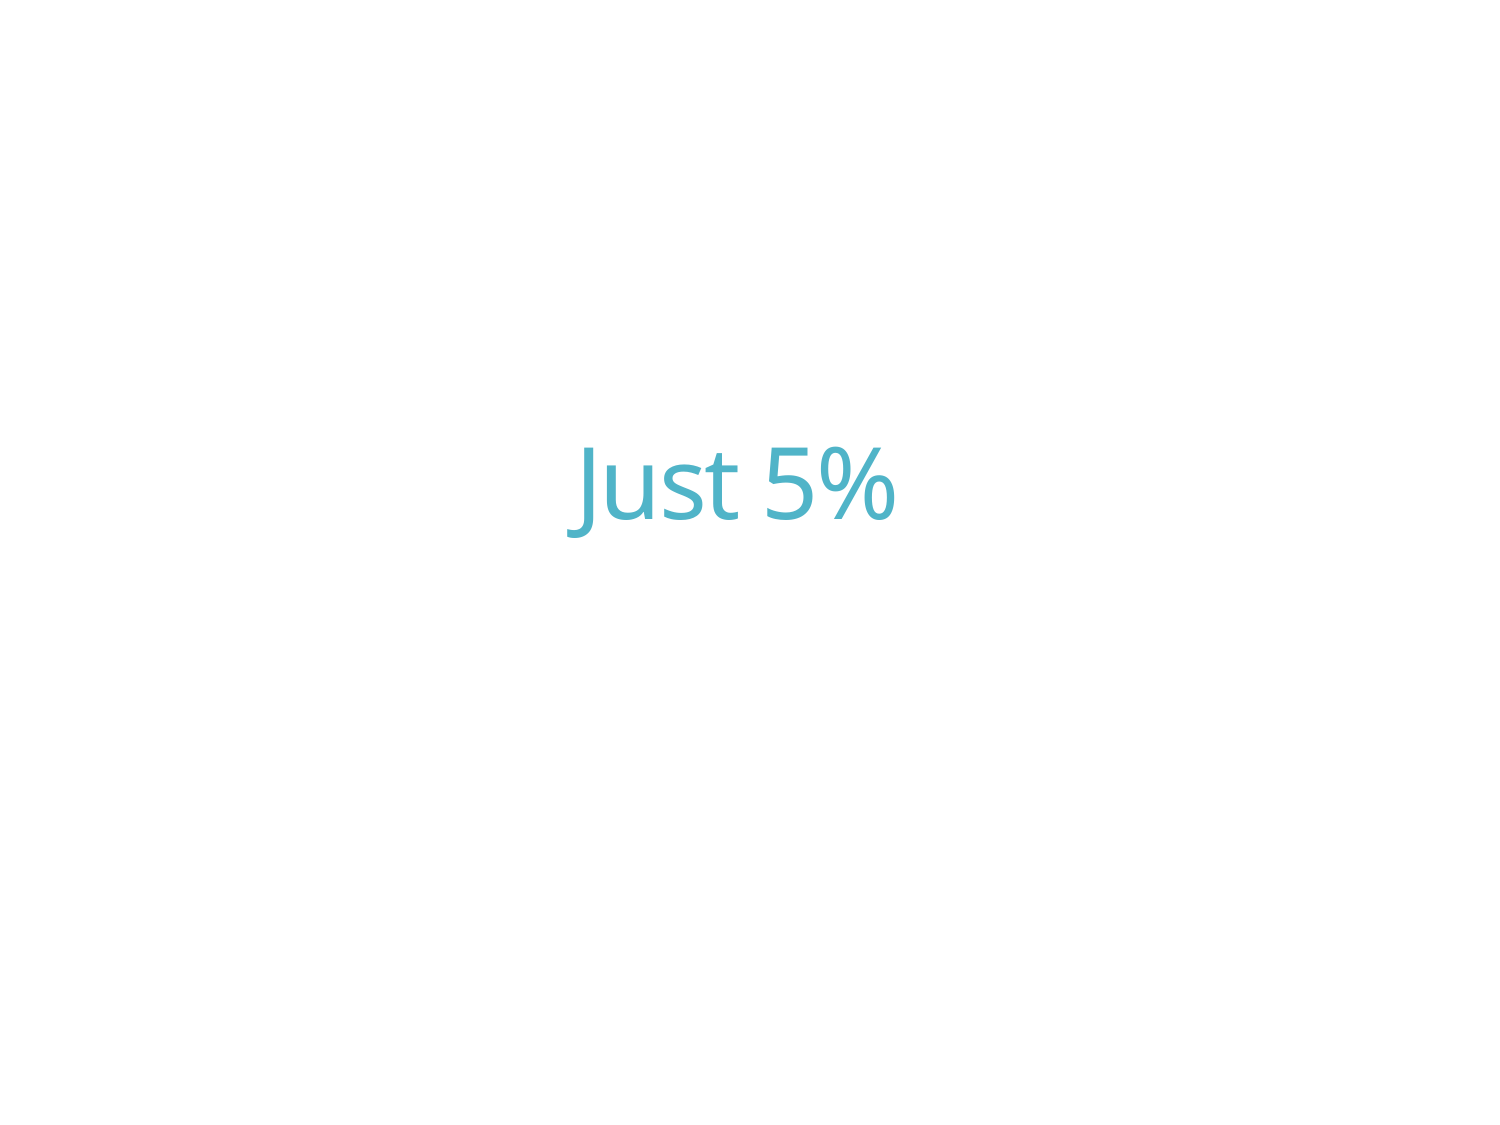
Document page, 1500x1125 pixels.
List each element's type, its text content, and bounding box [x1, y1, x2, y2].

title Just 5% [99, 412, 1375, 563]
